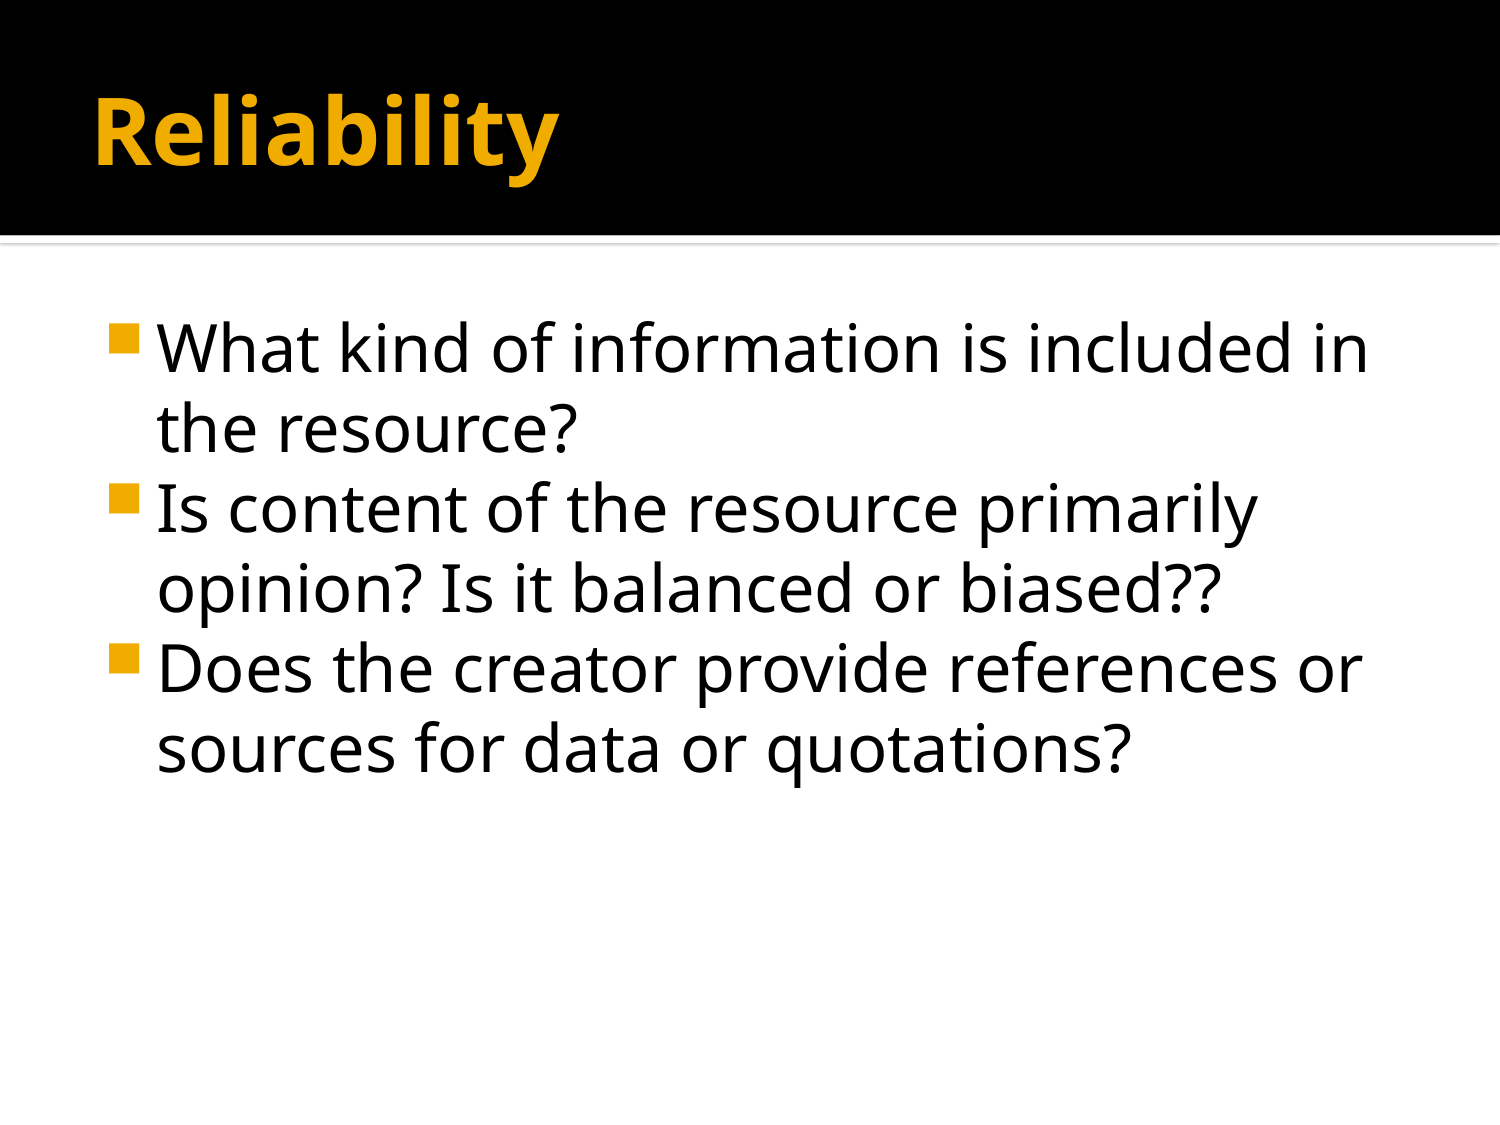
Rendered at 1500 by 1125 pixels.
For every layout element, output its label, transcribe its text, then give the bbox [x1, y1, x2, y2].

list What kind of information is included in the resource? Is content of the resource primarily opinion? Is it balanced or biased?? Does the creator provide references or sources for data or quotations? [75, 291, 1425, 1050]
title Reliability [75, 25, 1425, 231]
